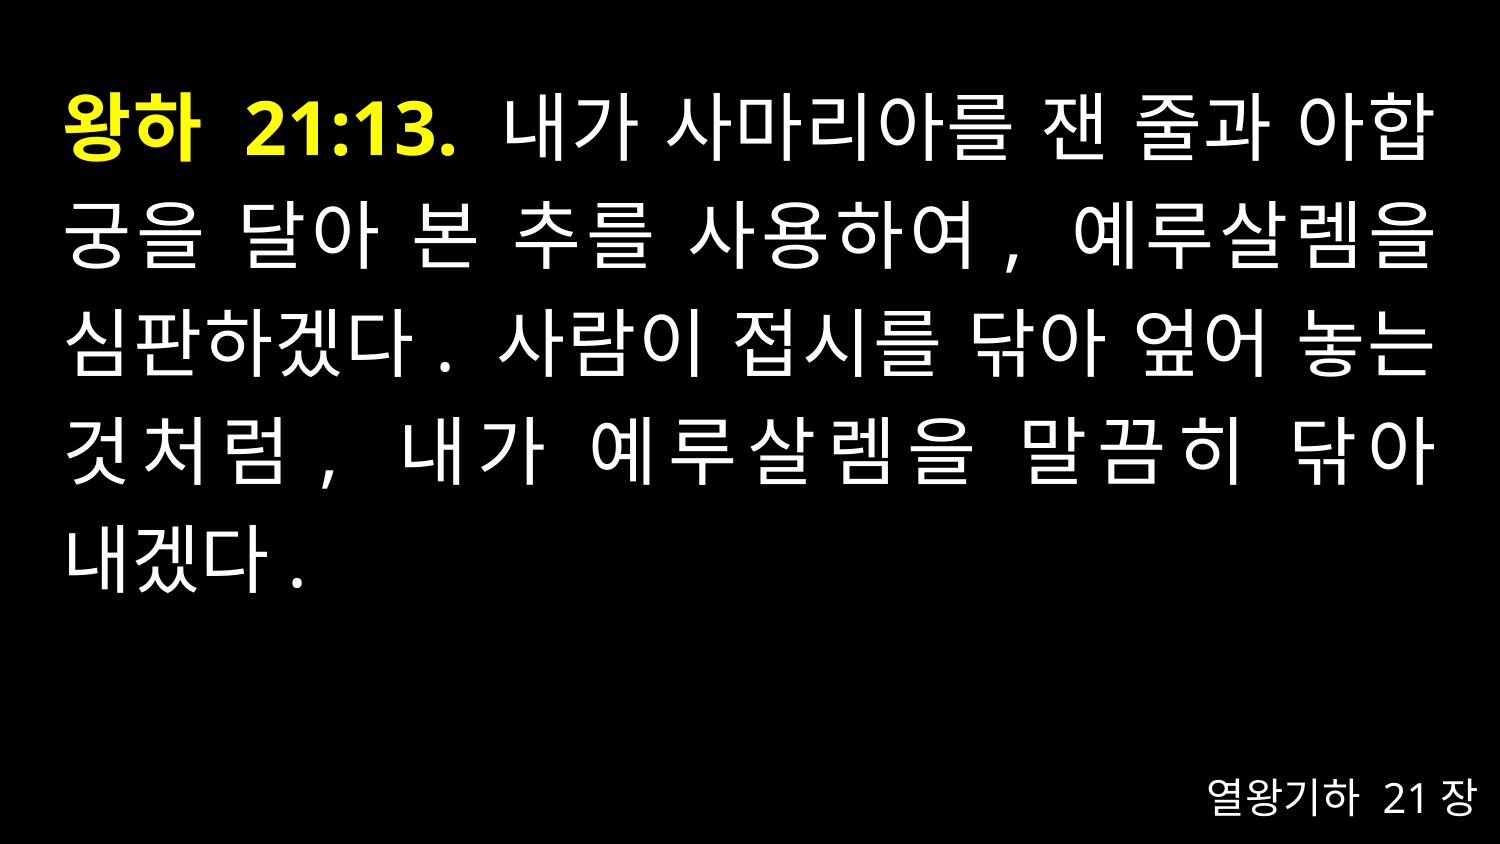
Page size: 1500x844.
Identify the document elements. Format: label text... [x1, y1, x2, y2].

subtitle 열왕기하 21장 [916, 770, 1500, 844]
title 왕하 21:13. 내가 사마리아를 잰 줄과 아합 궁을 달아 본 추를 사용하여, 예루살렘을 심판하겠다. 사람이 접시를 닦아 엎어 놓는 것처럼, 내가 예루살렘을 말끔히 닦아 내겠다. [0, 0, 1500, 844]
